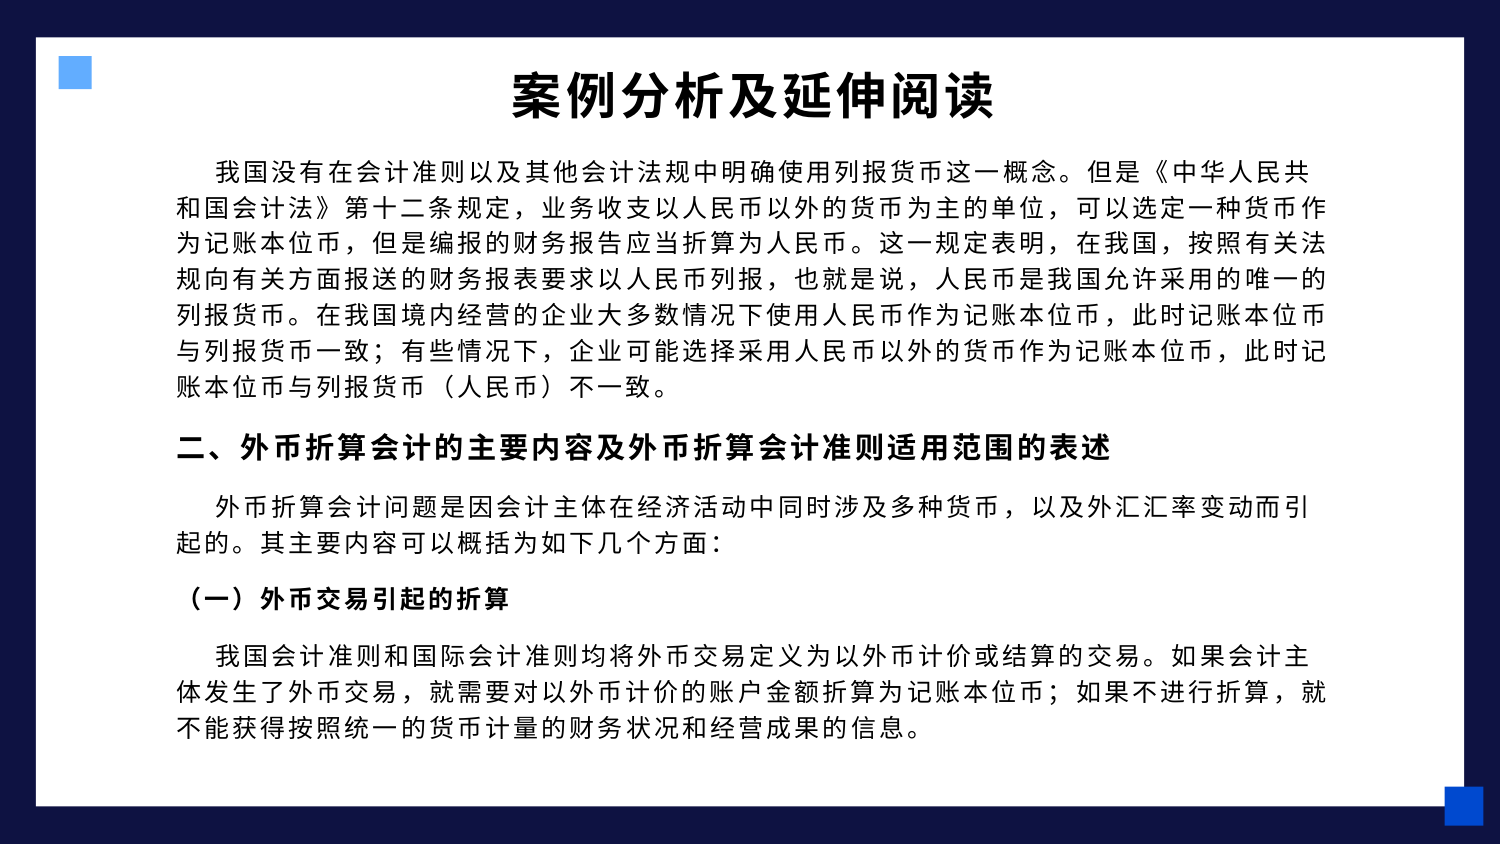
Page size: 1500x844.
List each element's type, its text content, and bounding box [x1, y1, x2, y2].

list 我国没有在会计准则以及其他会计法规中明确使用列报货币这一概念。但是《中华人民共和国会计法》第十二条规定，业务收支以人民币以外的货币为主的单位，可以选定一种货币作为记账本位币，但是编报的财务报告应当折算为人民币。这一规定表明，在我国，按照有关法规向有关方面报送的财务报表要求以人民币列报，也就是说，人民币是我国允许采用的唯一的列报货币。在我国境内经营的企业大多数情况下使用人民币作为记账本位币，此时记账本位币与列报货币一致；有些情况下，企业可能选择采用人民币以外的货币作为记账本位币，此时记账本位币与列报货币（人民币）不一致。 二、外币折算会计的主要内容及外币折算会计准则适用范围的表述 外币折算会计问题是因会计主体在经济活动中同时涉及多种货币，以及外汇汇率变动而引起的。其主要内容可以概括为如下几个方面： （一）外币交易引起的折算 我国会计准则和国际会计准则均将外币交易定义为以外币计价或结算的交易。如果会计主体发生了外币交易，就需要对以外币计价的账户金额折算为记账本位币；如果不进行折算，就不能获得按照统一的货币计量的财务状况和经营成果的信息。 [159, 150, 1344, 765]
title 案例分析及延伸阅读 [159, 43, 1344, 133]
